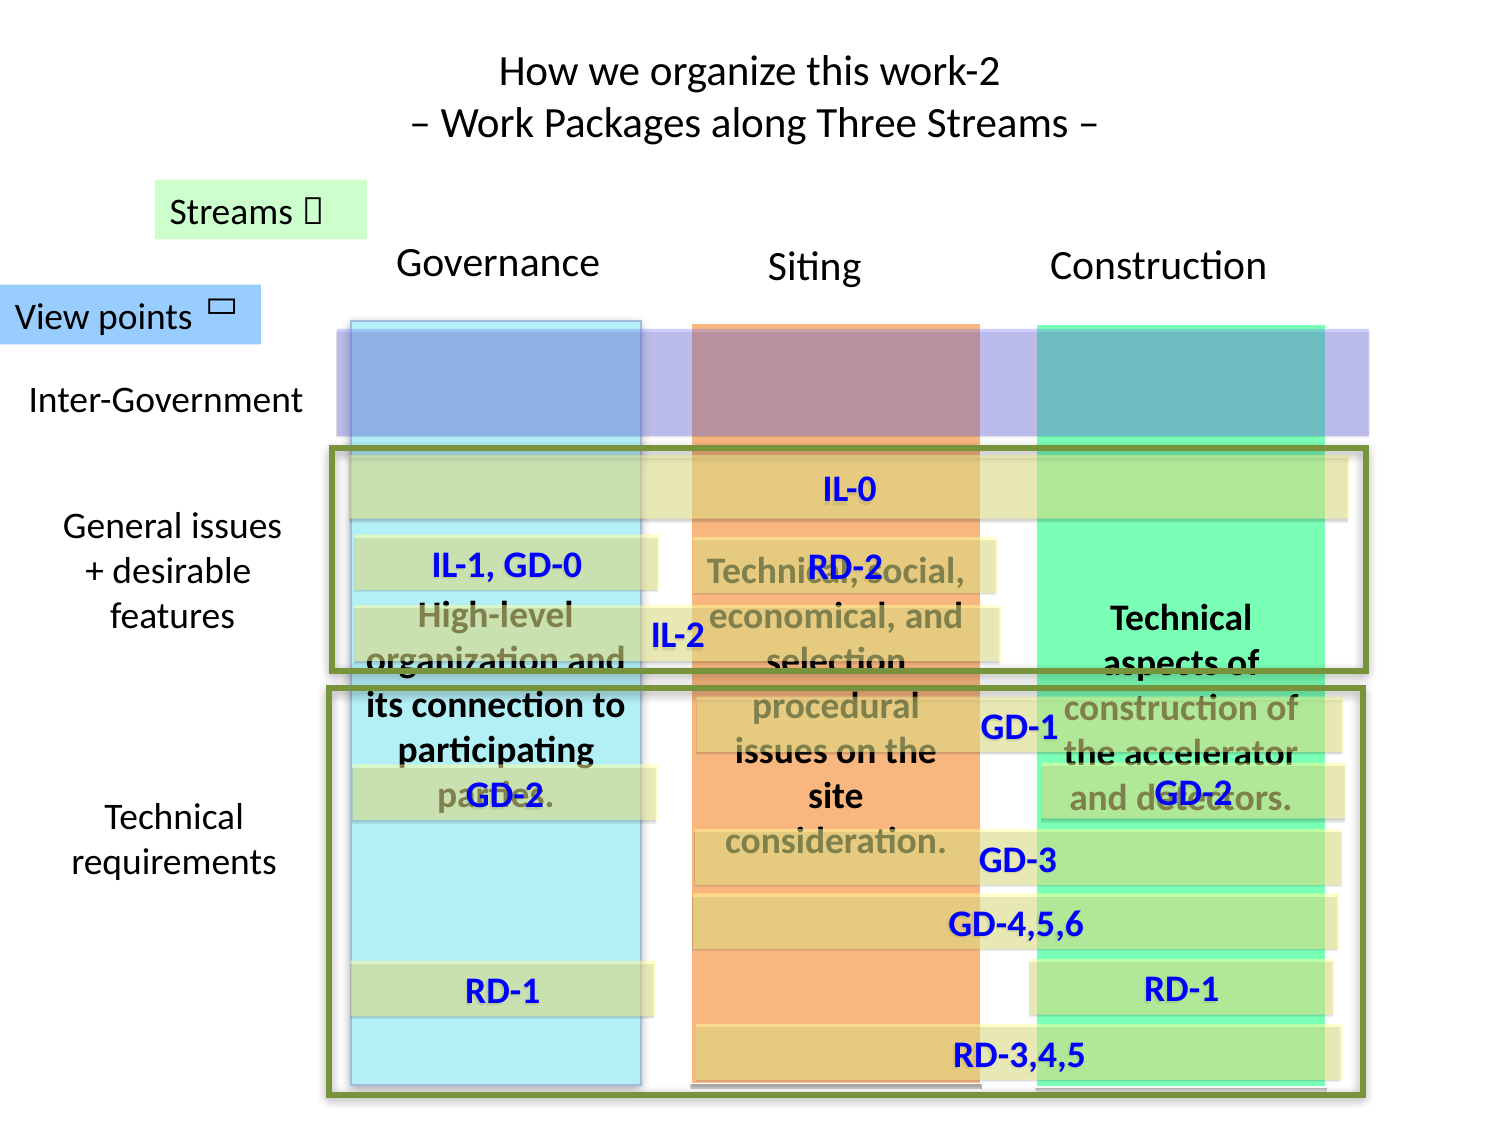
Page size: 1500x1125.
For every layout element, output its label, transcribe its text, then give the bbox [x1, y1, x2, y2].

text_box Construction [1035, 230, 1283, 295]
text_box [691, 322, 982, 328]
text_box Streams  [154, 179, 367, 240]
text_box Inter-Government [13, 367, 319, 428]
text_box How we organize this work-2 – Work Packages along Three Streams – [11, 35, 1489, 154]
text_box General issues + desirable features [48, 493, 298, 643]
text_box High-level organization and its connection to participating parties. [350, 320, 641, 328]
text_box [328, 688, 1363, 1095]
text_box Governance [381, 227, 616, 293]
text_box View points [254, 284, 261, 345]
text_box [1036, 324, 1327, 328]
text_box  [193, 280, 254, 348]
text_box [332, 447, 1367, 671]
text_box Technical requirements [56, 784, 292, 935]
text_box View points [0, 284, 193, 345]
text_box Siting [753, 231, 877, 297]
text_box [336, 328, 1370, 437]
